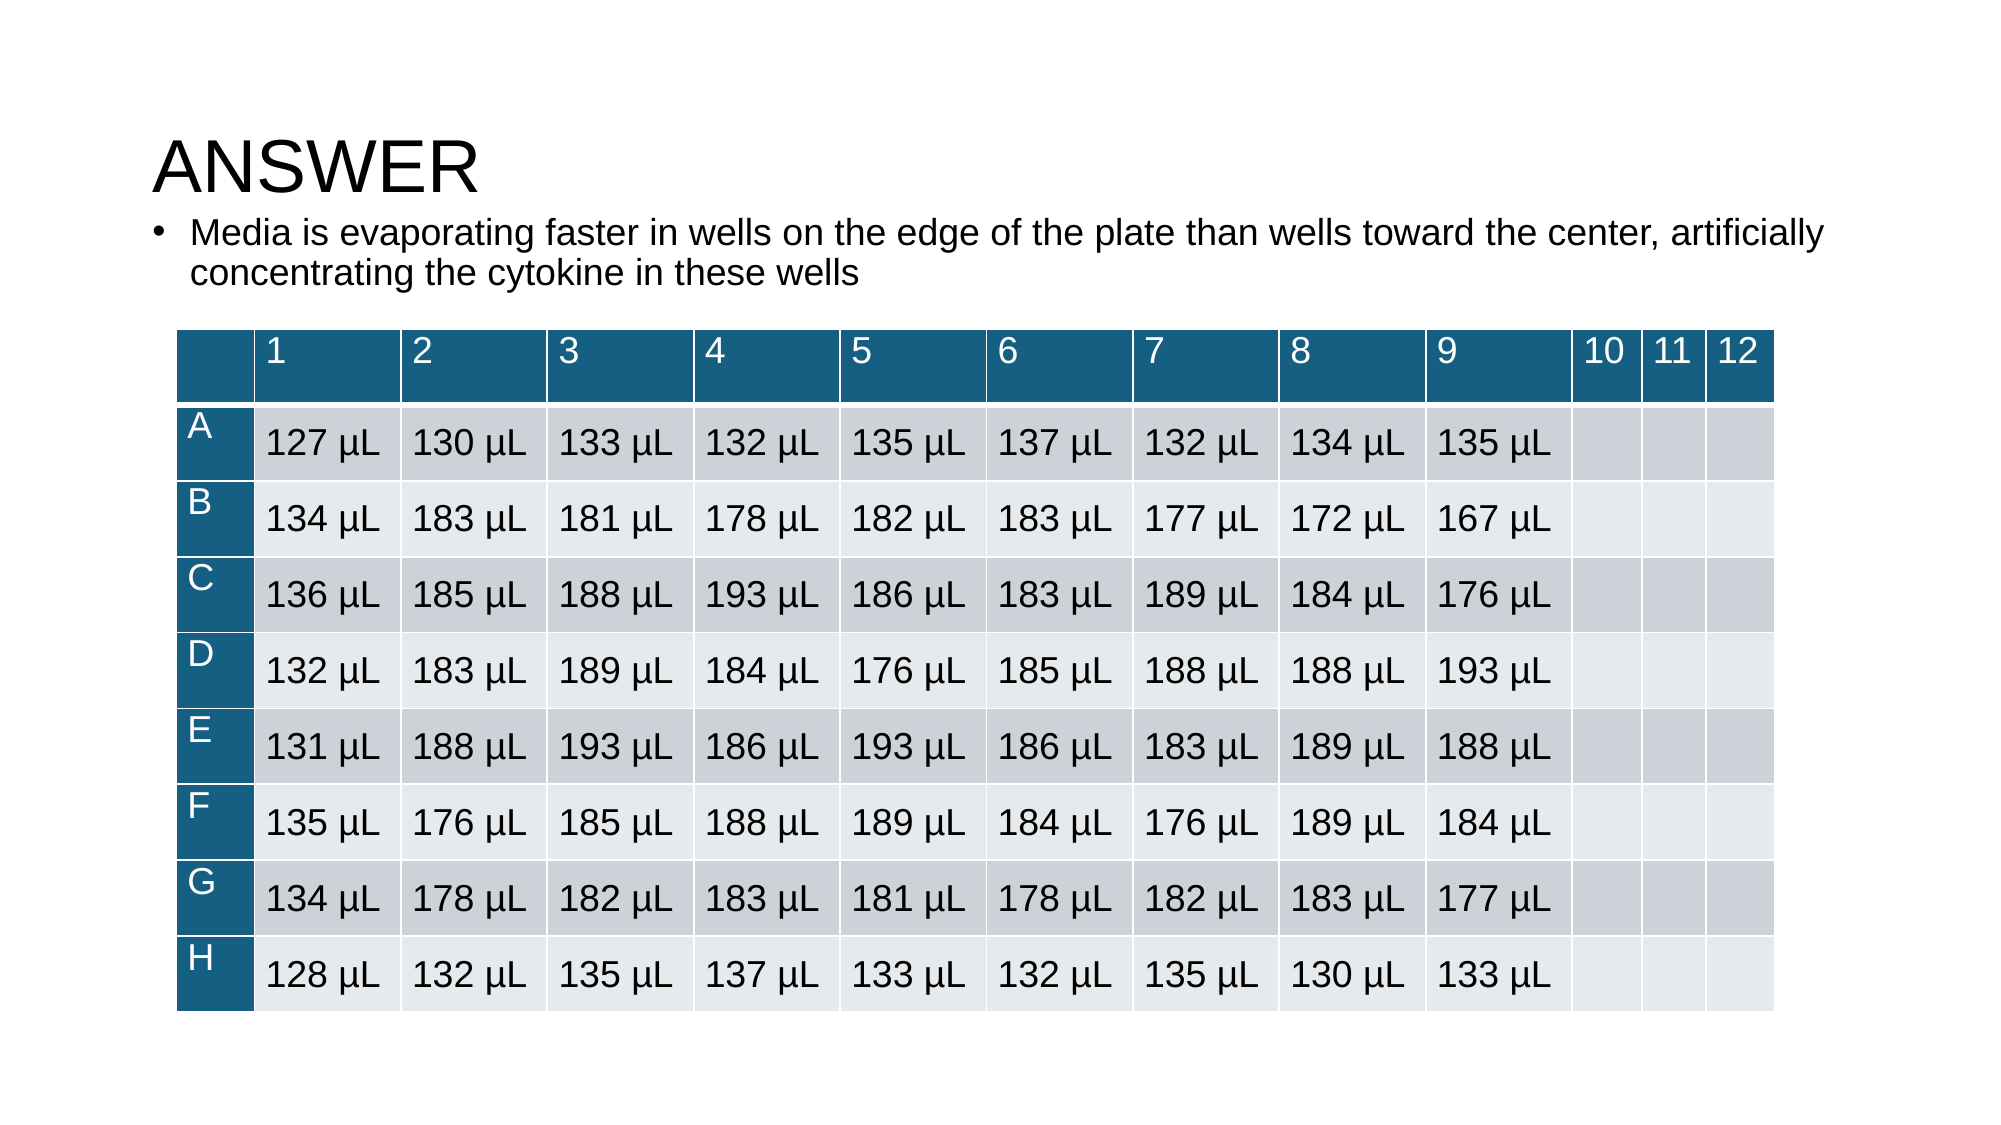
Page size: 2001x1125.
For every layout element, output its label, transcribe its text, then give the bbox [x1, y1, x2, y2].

table_cell 183 µL [987, 558, 1132, 632]
table_cell 178 µL [987, 861, 1132, 935]
table_cell 177 µL [1134, 482, 1278, 556]
table_cell H [177, 937, 254, 1011]
table_cell [1707, 861, 1774, 935]
table_cell 184 µL [987, 785, 1132, 859]
table_cell 186 µL [987, 709, 1132, 783]
table_cell [1573, 937, 1641, 1011]
table_cell [1707, 785, 1774, 859]
table_cell 131 µL [255, 709, 400, 783]
table_cell G [177, 861, 254, 935]
table_cell 185 µL [987, 633, 1132, 708]
table_cell 177 µL [1427, 861, 1571, 935]
table_cell 189 µL [1280, 785, 1425, 859]
table_cell 132 µL [987, 937, 1132, 1011]
table_cell [1643, 482, 1705, 556]
table_cell 182 µL [548, 861, 693, 935]
table_cell 184 µL [1280, 558, 1425, 632]
table_cell 130 µL [1280, 937, 1425, 1011]
table_cell 167 µL [1427, 482, 1571, 556]
table_cell 188 µL [1280, 633, 1425, 708]
table_cell 137 µL [987, 408, 1132, 480]
table_cell 132 µL [1134, 408, 1278, 480]
table_cell 135 µL [255, 785, 400, 859]
table_header 4 [695, 330, 839, 402]
table_cell 182 µL [841, 482, 986, 556]
table_cell 193 µL [841, 709, 986, 783]
table_cell 135 µL [841, 408, 986, 480]
table_cell [1643, 709, 1705, 783]
table_cell 133 µL [548, 408, 693, 480]
table_header 5 [841, 330, 986, 402]
table_cell 184 µL [1427, 785, 1571, 859]
table_header 1 [255, 330, 400, 402]
table_cell 176 µL [402, 785, 546, 859]
table_cell [1573, 861, 1641, 935]
table_cell B [177, 482, 254, 556]
table_header 2 [402, 330, 546, 402]
table_cell F [177, 785, 254, 859]
table_cell 183 µL [695, 861, 839, 935]
table_cell [1707, 709, 1774, 783]
table_cell [1707, 482, 1774, 556]
table_cell 127 µL [255, 408, 400, 480]
table_cell 185 µL [402, 558, 546, 632]
table_cell 193 µL [695, 558, 839, 632]
table_cell 189 µL [1134, 558, 1278, 632]
table_cell 137 µL [695, 937, 839, 1011]
table_cell 130 µL [402, 408, 546, 480]
table_header [177, 330, 254, 402]
table_cell [1707, 558, 1774, 632]
table_cell 133 µL [841, 937, 986, 1011]
table_cell [1643, 633, 1705, 708]
table_cell 184 µL [695, 633, 839, 708]
table_cell 134 µL [1280, 408, 1425, 480]
table_cell [1573, 709, 1641, 783]
table_cell 181 µL [841, 861, 986, 935]
table_cell [1643, 408, 1705, 480]
table_cell 176 µL [1427, 558, 1571, 632]
table_cell 183 µL [1280, 861, 1425, 935]
title ANSWER [137, 59, 1863, 205]
table_cell 188 µL [1134, 633, 1278, 708]
table_cell [1573, 408, 1641, 480]
table_header 8 [1280, 330, 1425, 402]
table_cell C [177, 558, 254, 632]
table_cell 132 µL [695, 408, 839, 480]
table_cell 193 µL [548, 709, 693, 783]
table_cell 188 µL [1427, 709, 1571, 783]
table_cell 182 µL [1134, 861, 1278, 935]
table_cell 135 µL [1134, 937, 1278, 1011]
table_header 7 [1134, 330, 1278, 402]
table_cell A [177, 408, 254, 480]
table_cell 189 µL [1280, 709, 1425, 783]
table_cell 172 µL [1280, 482, 1425, 556]
table_cell 178 µL [695, 482, 839, 556]
table_cell 186 µL [695, 709, 839, 783]
table_cell 185 µL [548, 785, 693, 859]
table_cell 183 µL [402, 633, 546, 708]
table_cell 133 µL [1427, 937, 1571, 1011]
table_header 11 [1643, 330, 1705, 402]
table_cell 128 µL [255, 937, 400, 1011]
table_cell 132 µL [402, 937, 546, 1011]
table_cell 188 µL [402, 709, 546, 783]
list Media is evaporating faster in wells on the edge of the plate than wells toward the center, artificially concentrating the cytokine in these wells [137, 205, 1863, 920]
table_header 6 [987, 330, 1132, 402]
table_cell 193 µL [1427, 633, 1571, 708]
table_cell 176 µL [841, 633, 986, 708]
table_cell 186 µL [841, 558, 986, 632]
table_cell 188 µL [548, 558, 693, 632]
table_cell 189 µL [548, 633, 693, 708]
table_cell [1643, 861, 1705, 935]
table_cell [1643, 937, 1705, 1011]
table_cell 176 µL [1134, 785, 1278, 859]
table_cell 135 µL [548, 937, 693, 1011]
table_cell 132 µL [255, 633, 400, 708]
table_header 12 [1707, 330, 1774, 402]
table_cell [1573, 482, 1641, 556]
table_cell 188 µL [695, 785, 839, 859]
table_cell 183 µL [402, 482, 546, 556]
table_cell [1707, 633, 1774, 708]
table_cell 134 µL [255, 861, 400, 935]
table_cell 135 µL [1427, 408, 1571, 480]
table_header 3 [548, 330, 693, 402]
table_cell 136 µL [255, 558, 400, 632]
table_cell [1573, 558, 1641, 632]
table_cell [1573, 785, 1641, 859]
table_cell 183 µL [987, 482, 1132, 556]
table_cell 134 µL [255, 482, 400, 556]
table_cell 178 µL [402, 861, 546, 935]
table_cell [1643, 558, 1705, 632]
table_cell [1707, 408, 1774, 480]
table_cell E [177, 709, 254, 783]
table_header 10 [1573, 330, 1641, 402]
table_cell [1643, 785, 1705, 859]
table_cell [1573, 633, 1641, 708]
table_cell [1707, 937, 1774, 1011]
table_cell 181 µL [548, 482, 693, 556]
table_header 9 [1427, 330, 1571, 402]
table_cell 183 µL [1134, 709, 1278, 783]
table_cell 189 µL [841, 785, 986, 859]
table_cell D [177, 633, 254, 708]
